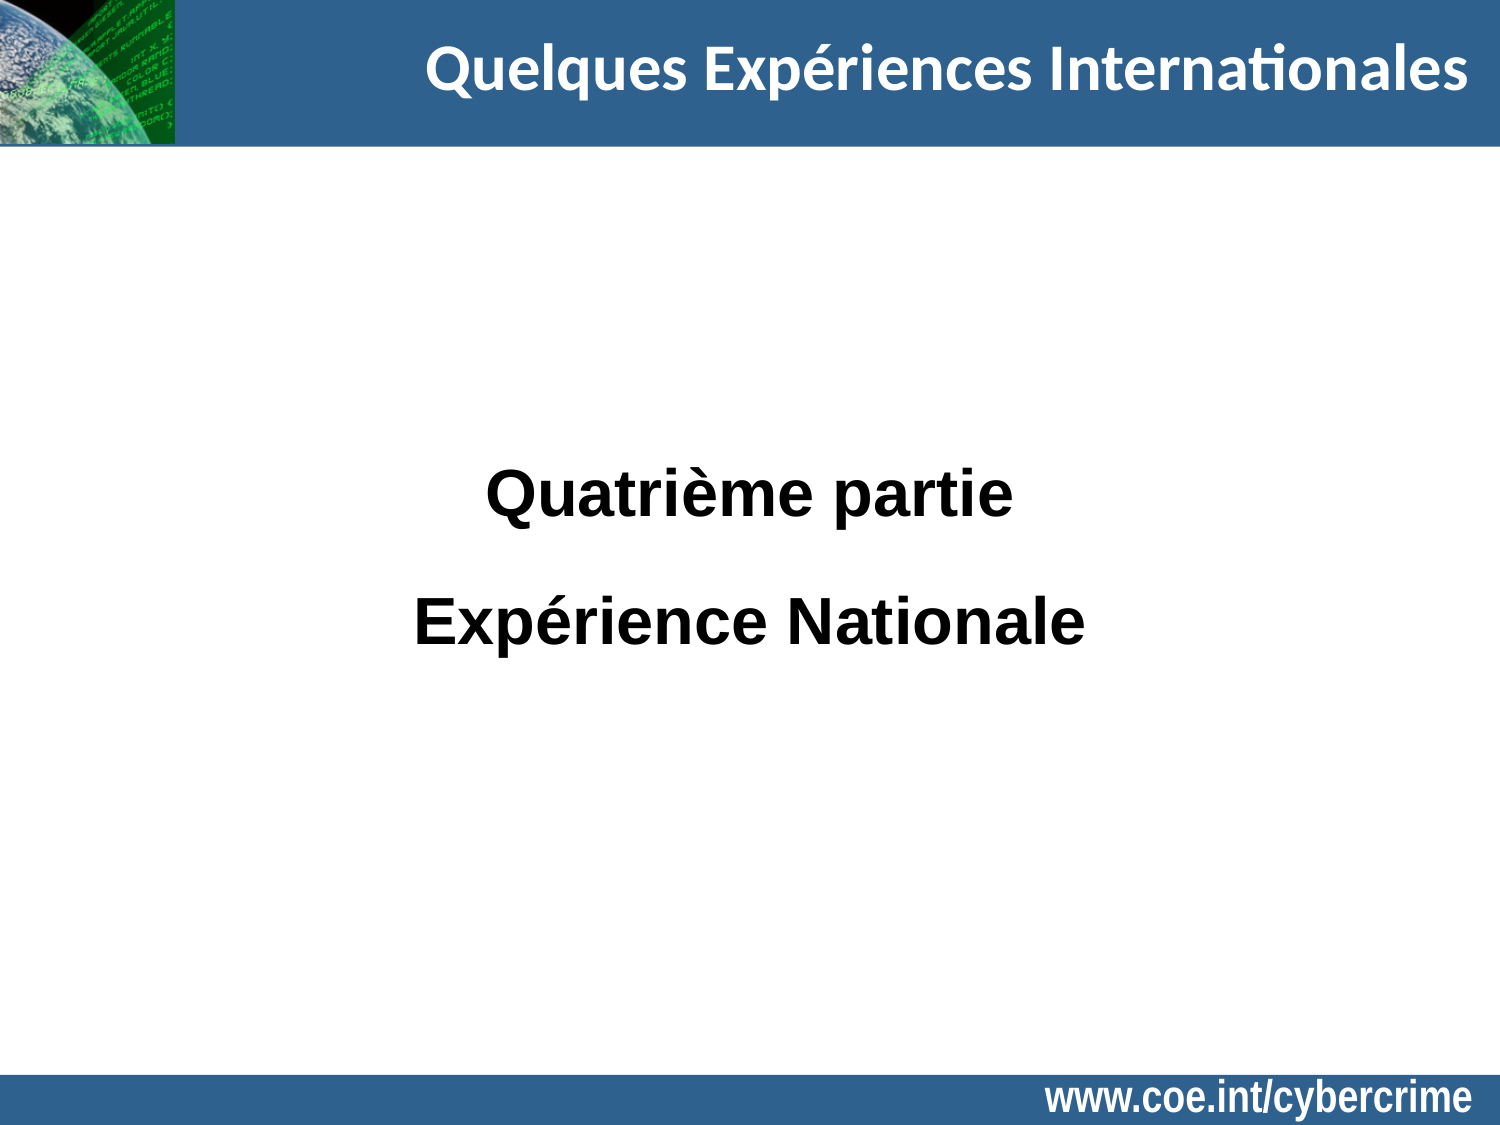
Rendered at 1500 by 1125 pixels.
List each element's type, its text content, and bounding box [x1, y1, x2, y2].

text_box www.coe.int/cybercrime [1030, 1059, 1500, 1125]
picture [0, 0, 175, 144]
text_box Quatrième partie Expérience Nationale [50, 457, 1450, 665]
text_box [0, 1073, 1030, 1125]
text_box Quelques Expériences Internationales [177, 0, 1500, 149]
